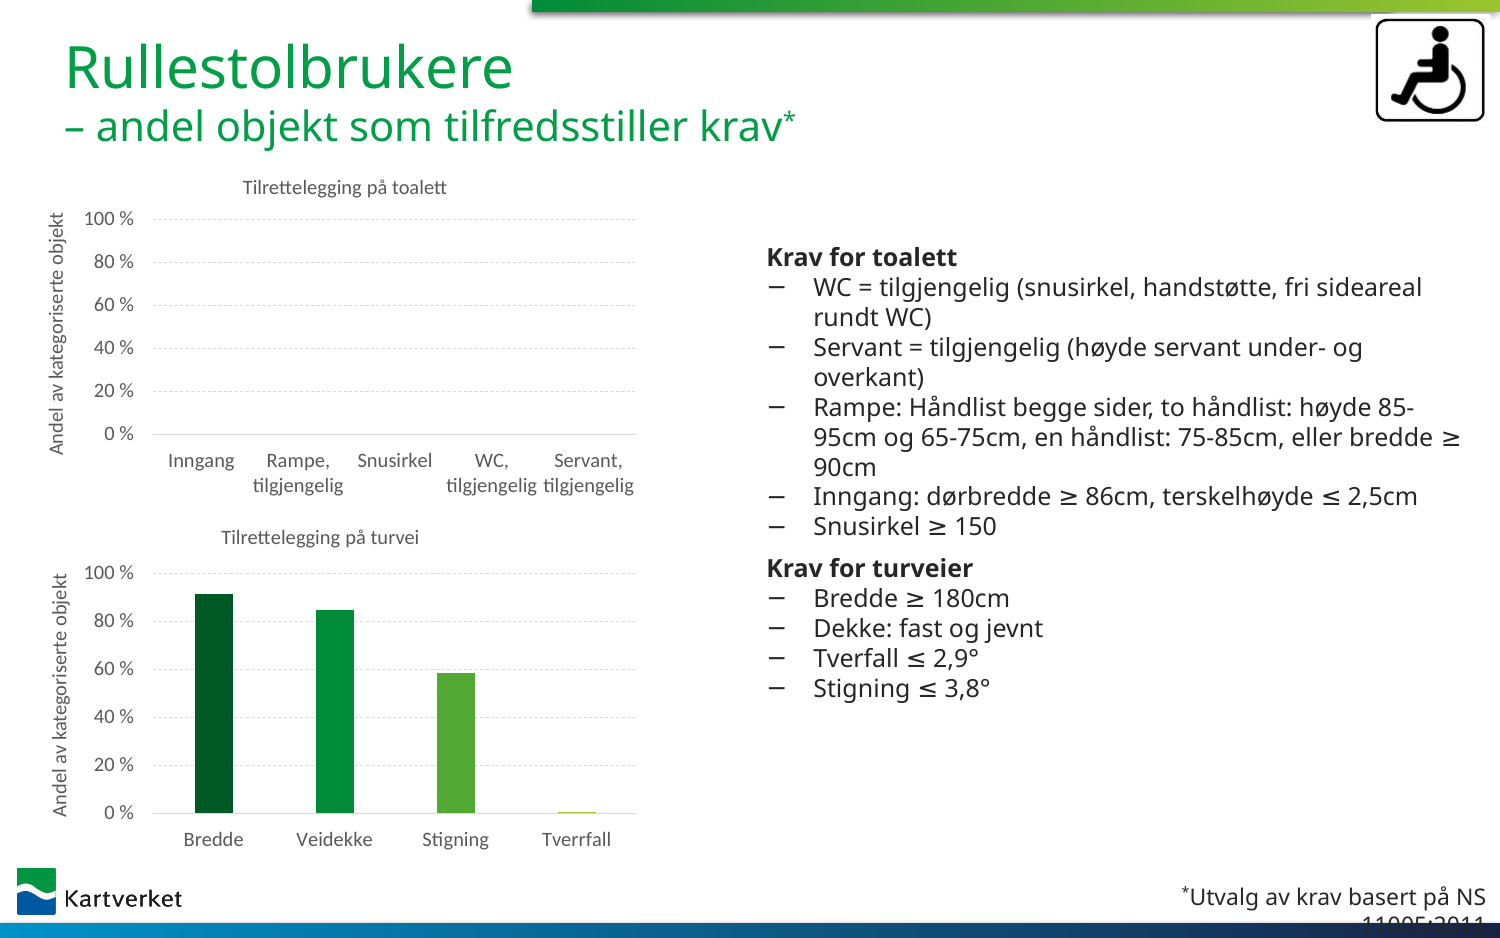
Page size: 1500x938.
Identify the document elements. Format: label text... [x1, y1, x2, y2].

text_box Krav for toalett WC = tilgjengelig (snusirkel, handstøtte, fri sideareal rundt WC) Servant = tilgjengelig (høyde servant under- og overkant) Rampe: Håndlist begge sider, to håndlist: høyde 85-95cm og 65-75cm, en håndlist: 75-85cm, eller bredde ≥ 90cm Inngang: dørbredde ≥ 86cm, terskelhøyde ≤ 2,5cm Snusirkel ≥ 150 [751, 234, 1483, 545]
text_box *Utvalg av krav basert på NS 11005:2011 [1068, 873, 1500, 938]
text_box Rullestolbrukere – andel objekt som tilfredsstiller krav* [49, 14, 1431, 158]
picture [1371, 13, 1491, 127]
picture [41, 166, 650, 505]
picture [41, 520, 650, 859]
text_box Krav for turveier Bredde ≥ 180cm Dekke: fast og jevnt Tverfall ≤ 2,9° Stigning ≤ 3,8° [751, 545, 1483, 710]
